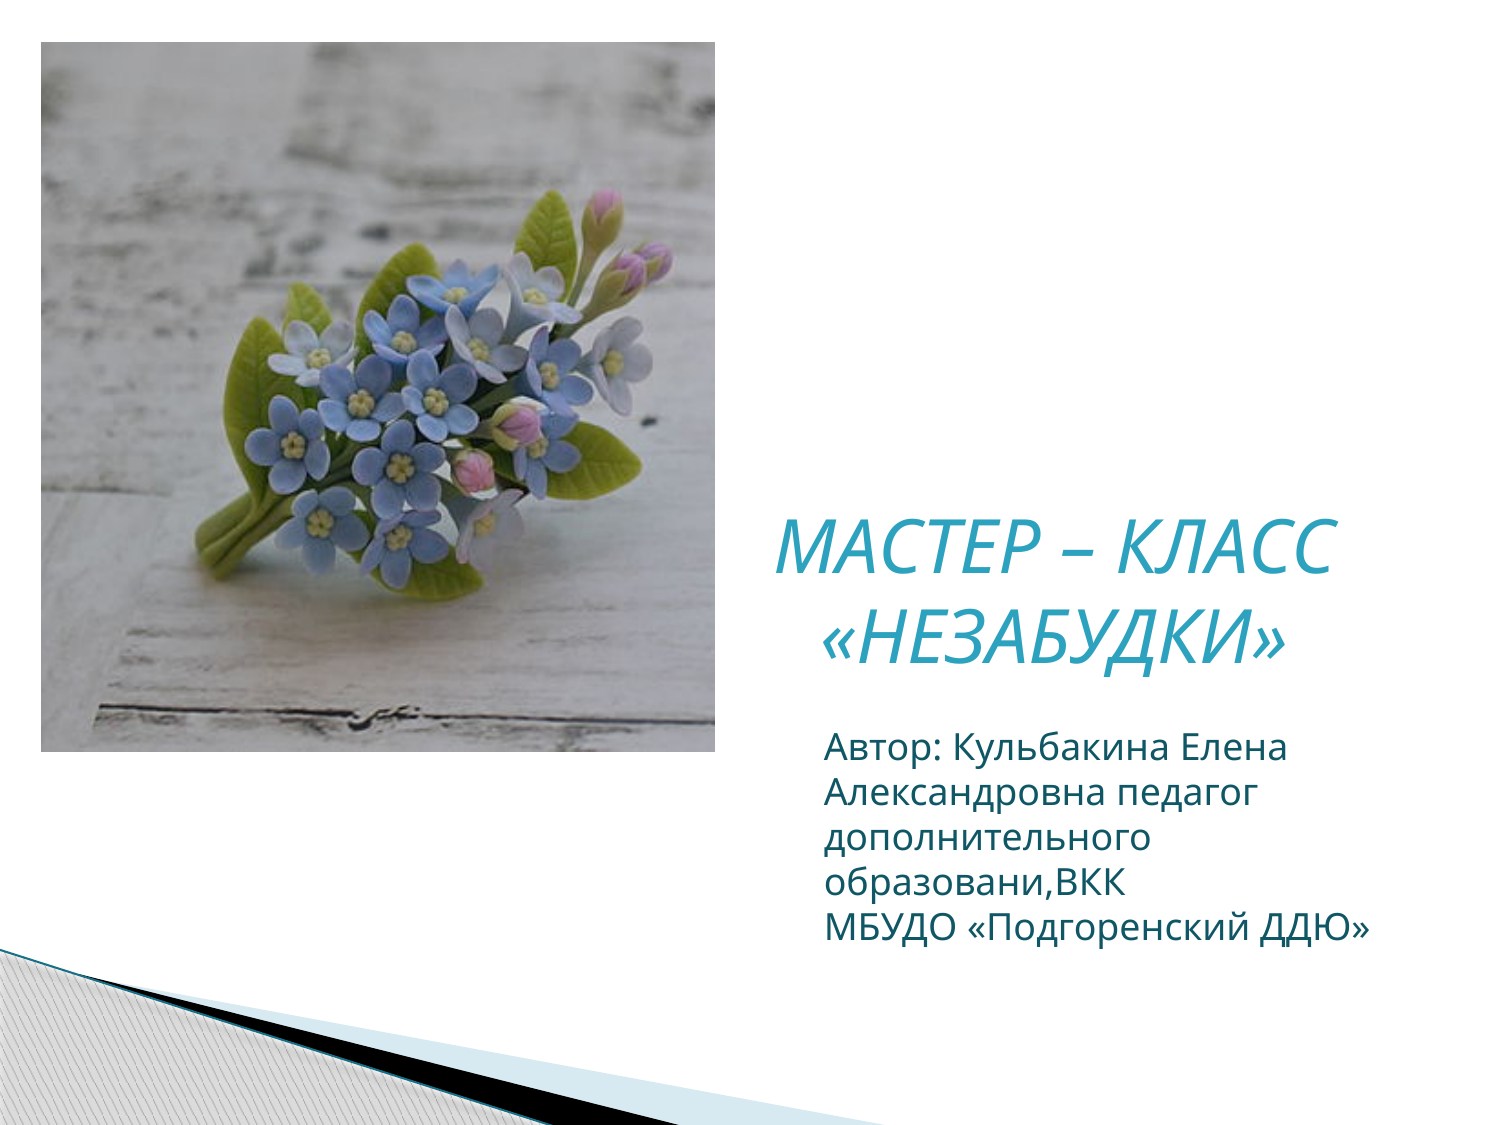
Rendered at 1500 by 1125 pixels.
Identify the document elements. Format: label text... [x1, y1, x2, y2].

picture [41, 42, 715, 752]
text_box Автор: Кульбакина Елена Александровна педагог дополнительного образовани,ВКК МБУДО «Подгоренский ДДЮ» [809, 715, 1447, 1046]
text_box МАСТЕР – КЛАСС «НЕЗАБУДКИ» [721, 491, 1412, 687]
